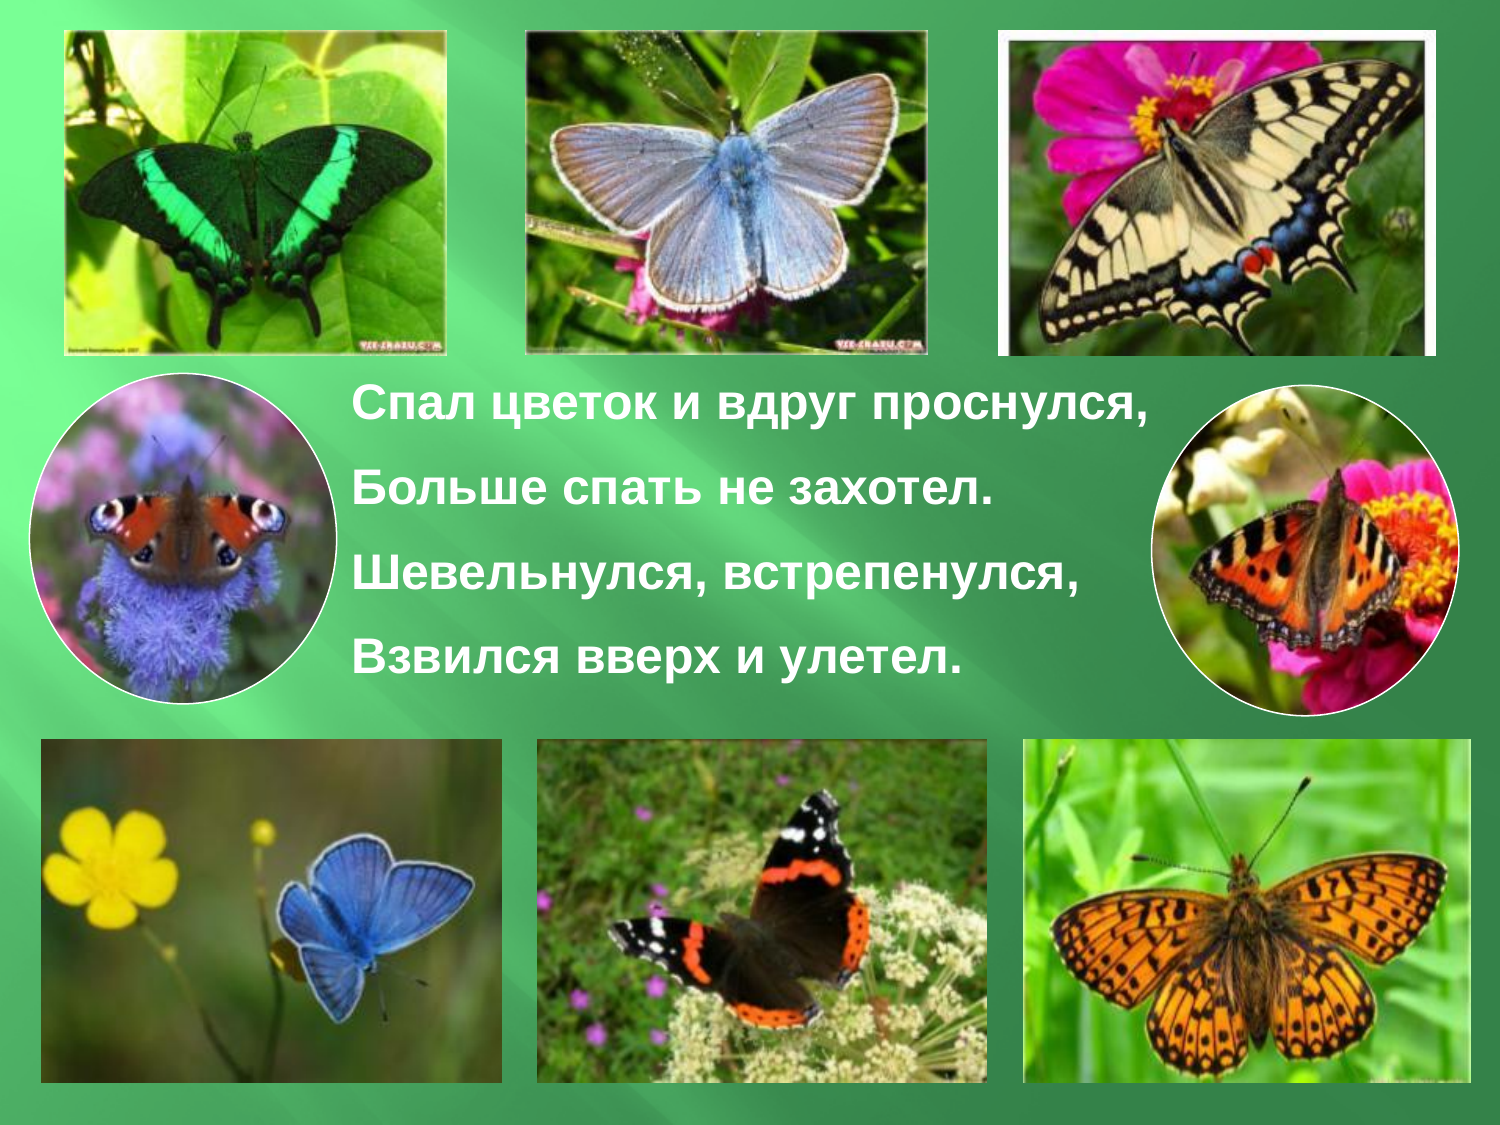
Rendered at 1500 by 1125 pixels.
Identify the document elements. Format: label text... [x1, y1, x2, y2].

picture [525, 30, 928, 356]
picture [64, 30, 448, 356]
text_box Спал цветок и вдруг проснулся, Больше спать не захотел. Шевельнулся, встрепенулся, Взвился вверх и улетел. [336, 361, 1223, 692]
text_box [29, 397, 337, 704]
picture [537, 739, 987, 1083]
text_box [1151, 398, 1459, 716]
picture [40, 739, 503, 1083]
picture [997, 30, 1436, 356]
picture [1021, 739, 1471, 1083]
